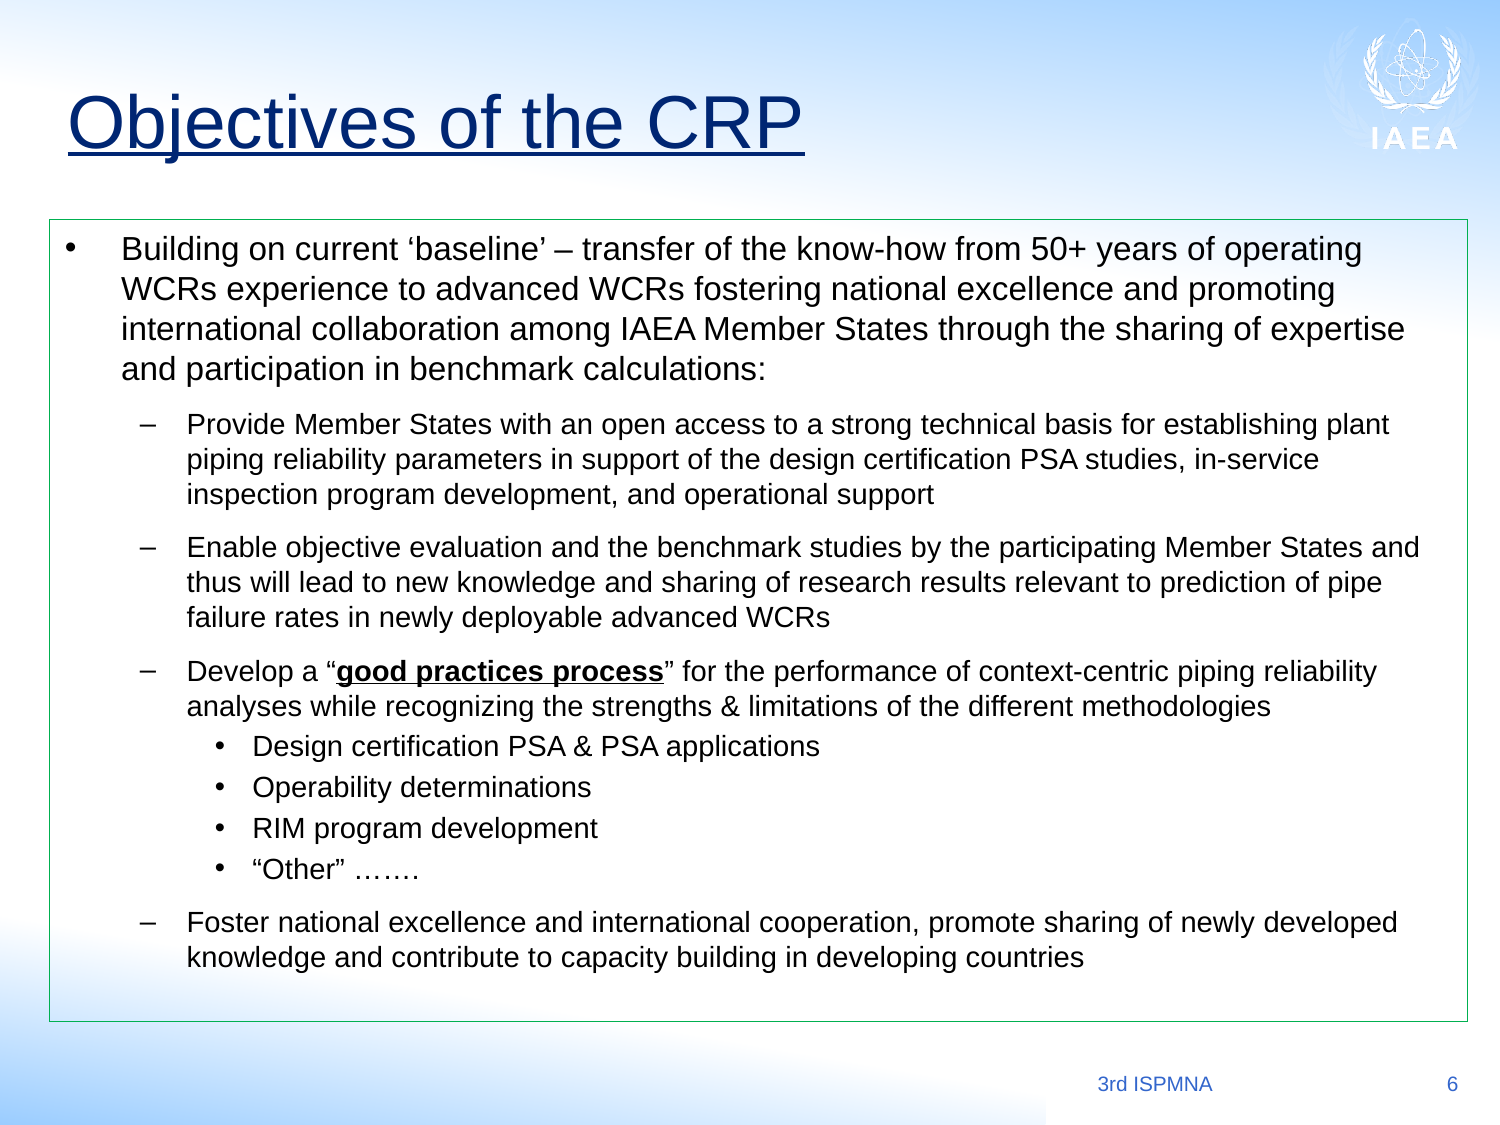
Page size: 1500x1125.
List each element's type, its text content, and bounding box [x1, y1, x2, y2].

slide_number 6 [1389, 1063, 1474, 1112]
footer 3rd ISPMNA [962, 1063, 1228, 1112]
picture [1303, 0, 1500, 172]
text_box Objectives of the CRP [53, 65, 1204, 171]
list Building on current ‘baseline’ – transfer of the know-how from 50+ years of operating WCRs experience to advanced WCRs fostering national excellence and promoting international collaboration among IAEA Member States through the sharing of expertise and participation in benchmark calculations: Provide Member States with an open access to a strong technical basis for establishing plant piping reliability parameters in support of the design certification PSA studies, in-service inspection program development, and operational support Enable objective evaluation and the benchmark studies by the participating Member States and thus will lead to new knowledge and sharing of research results relevant to prediction of pipe failure rates in newly deployable advanced WCRs Develop a “good practices process” for the performance of context-centric piping reliability analyses while recognizing the strengths & limitations of the different methodologies Design certification PSA & PSA applications Operability determinations RIM program development “Other” ……. Foster national excellence and international cooperation, promote sharing of newly developed knowledge and contribute to capacity building in developing countries [49, 219, 1468, 1022]
